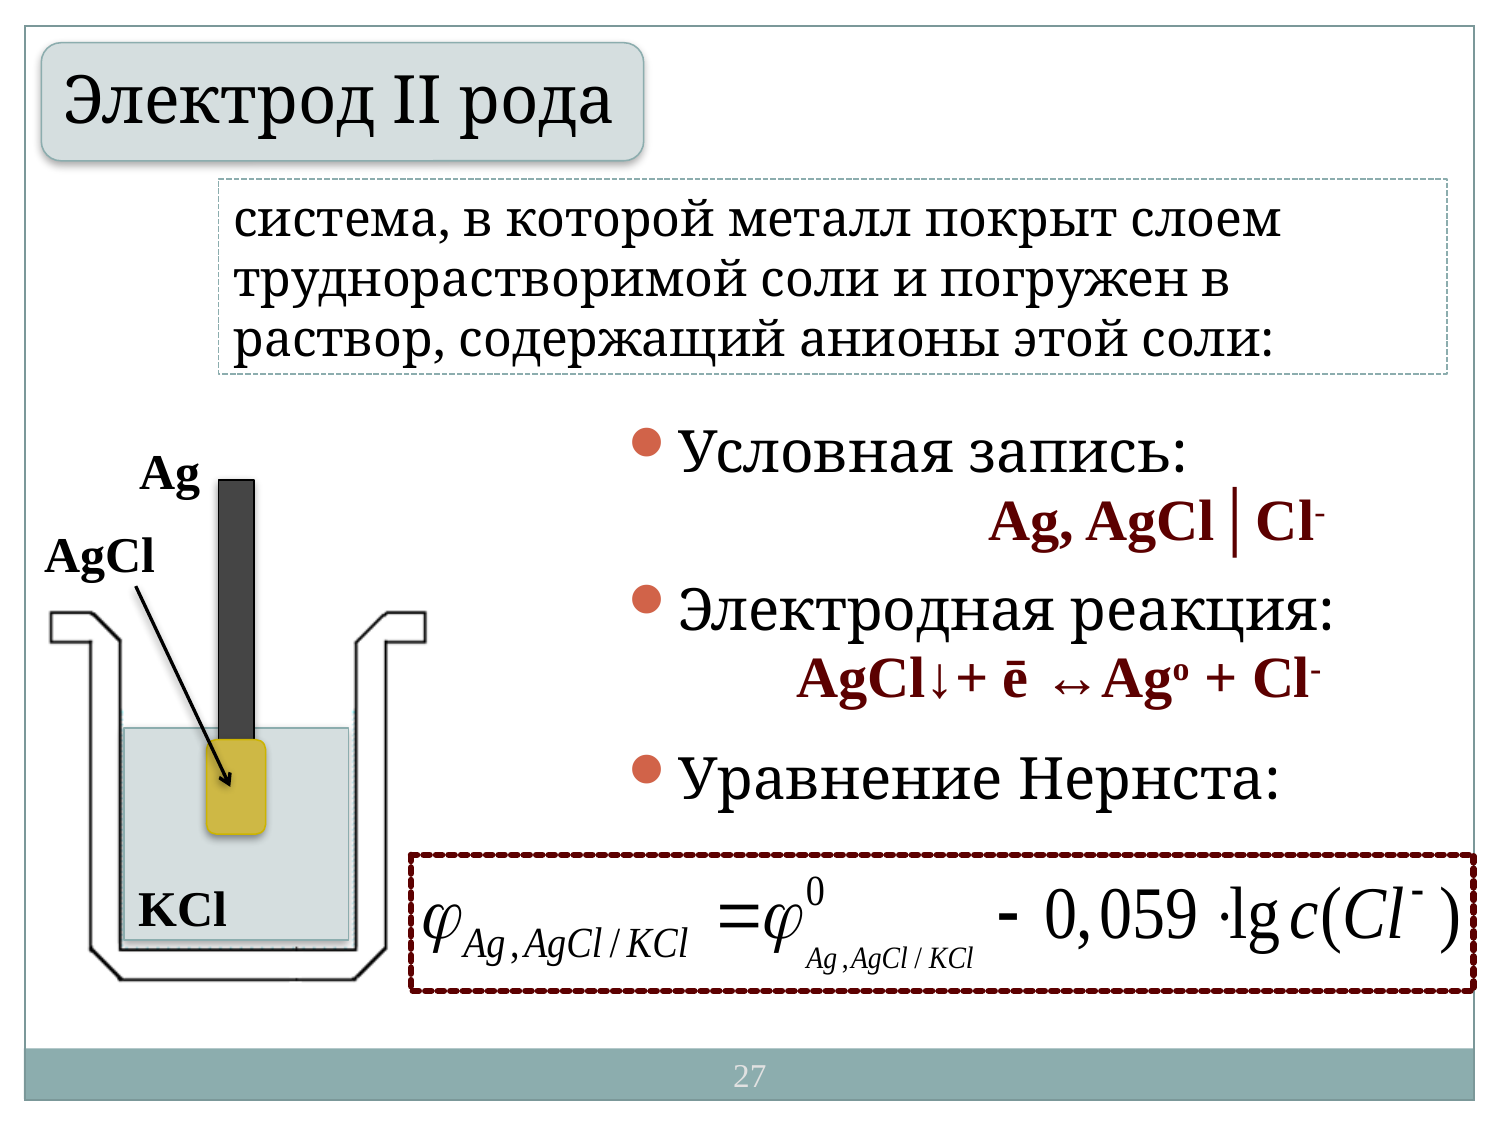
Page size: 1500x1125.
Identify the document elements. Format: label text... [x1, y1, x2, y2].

text_box система, в которой металл покрыт слоем труднорастворимой соли и погружен в раствор, содержащий анионы этой соли: [218, 178, 1448, 375]
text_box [413, 857, 1471, 988]
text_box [41, 42, 644, 162]
text_box AgCl [29, 515, 172, 591]
text_box Условная запись: Ag, AgCl│Cl- Электродная реакция: AgCl↓+ ē ↔Ago + Cl- Уравнение Нернста: [614, 420, 1459, 752]
text_box [218, 479, 255, 594]
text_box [82, 638, 284, 734]
text_box Аg [124, 432, 216, 508]
slide_number 27 [699, 1037, 800, 1110]
picture [40, 597, 436, 994]
